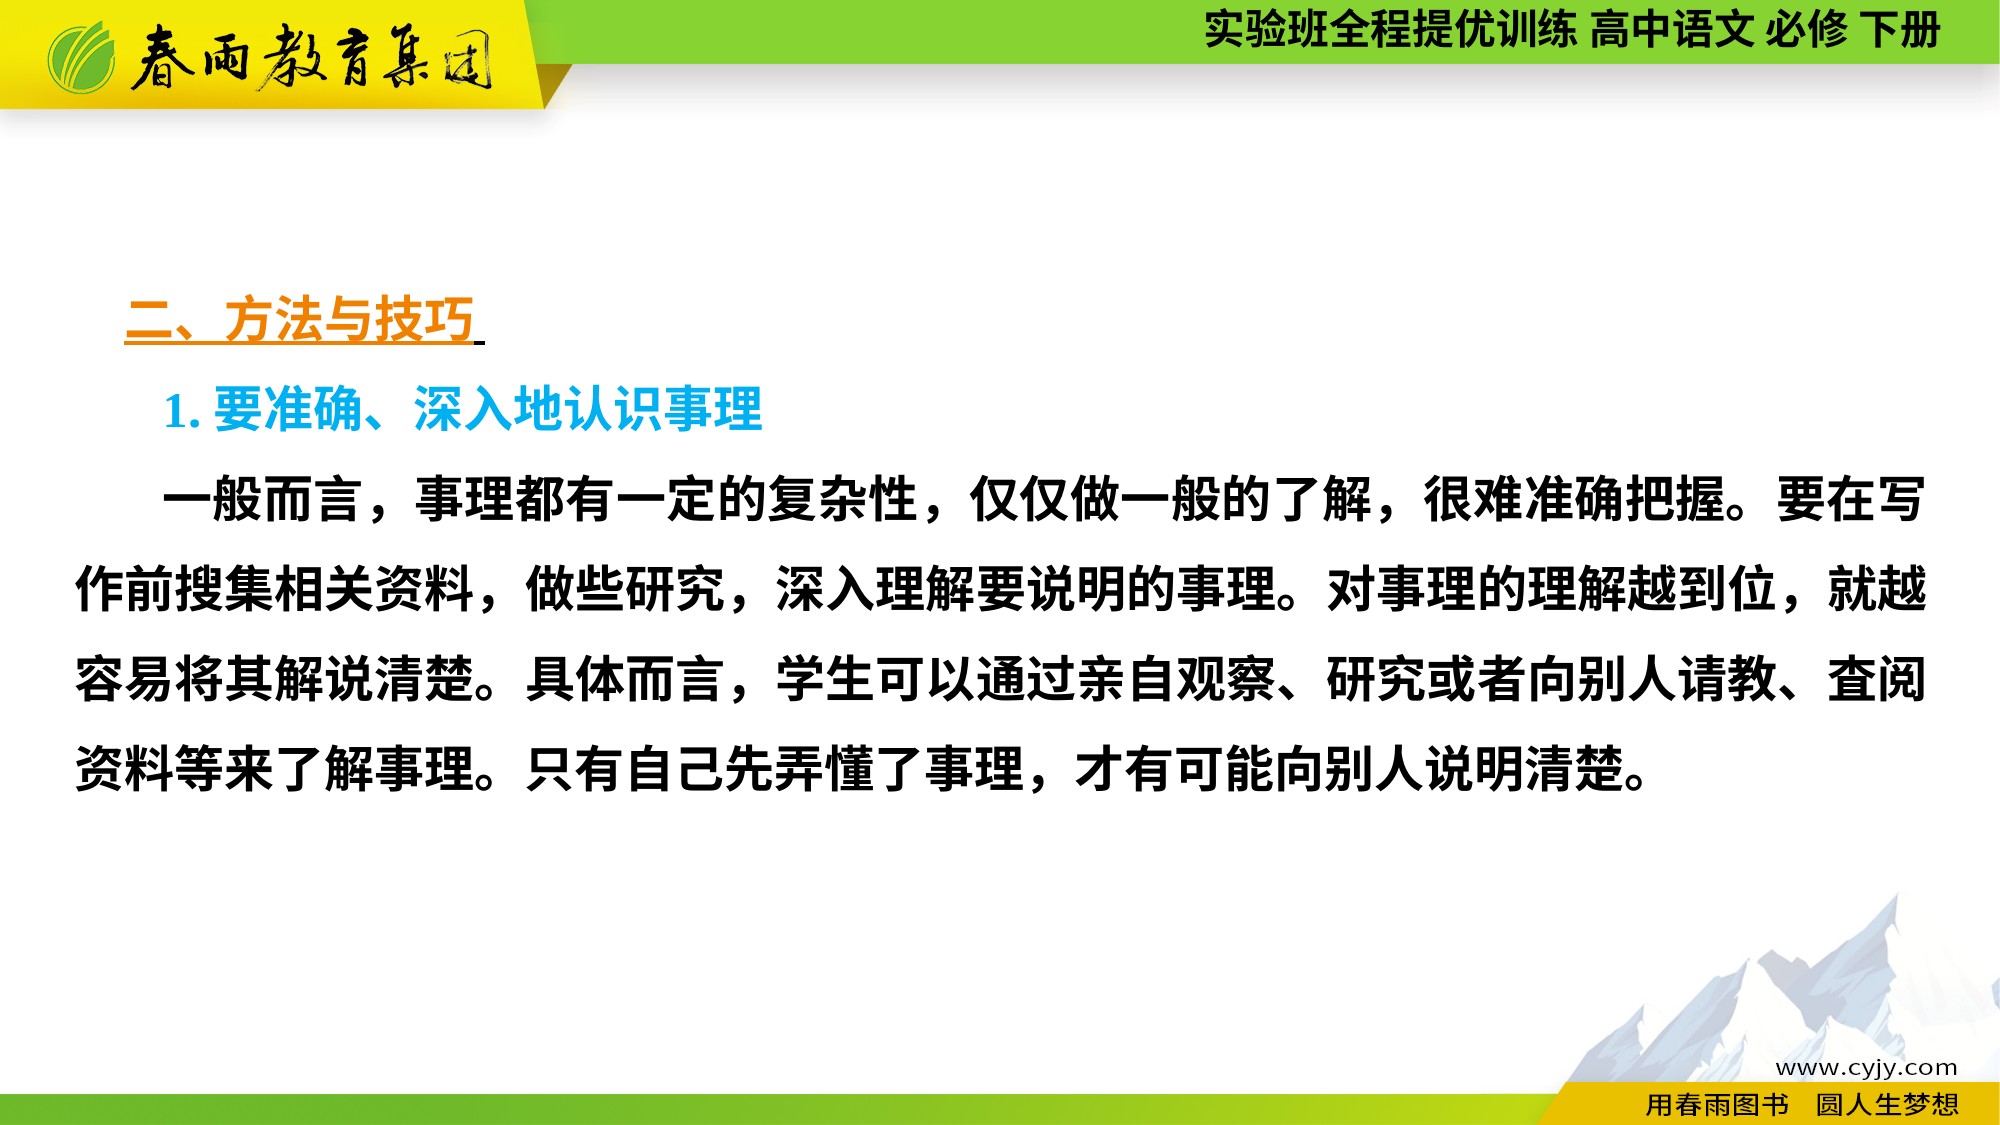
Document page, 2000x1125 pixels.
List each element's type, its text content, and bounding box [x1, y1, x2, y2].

list 二、方法与技巧 1.要准确、深入地认识事理 一般而言，事理都有一定的复杂性，仅仅做一般的了解，很难准确把握。要在写作前搜集相关资料，做些研究，深入理解要说明的事理。对事理的理解越到位，就越容易将其解说清楚。具体而言，学生可以通过亲自观察、研究或者向别人请教、査阅资料等来了解事理。只有自己先弄懂了事理，才有可能向别人说明清楚。 [59, 249, 1944, 799]
picture [0, 0, 2000, 1125]
